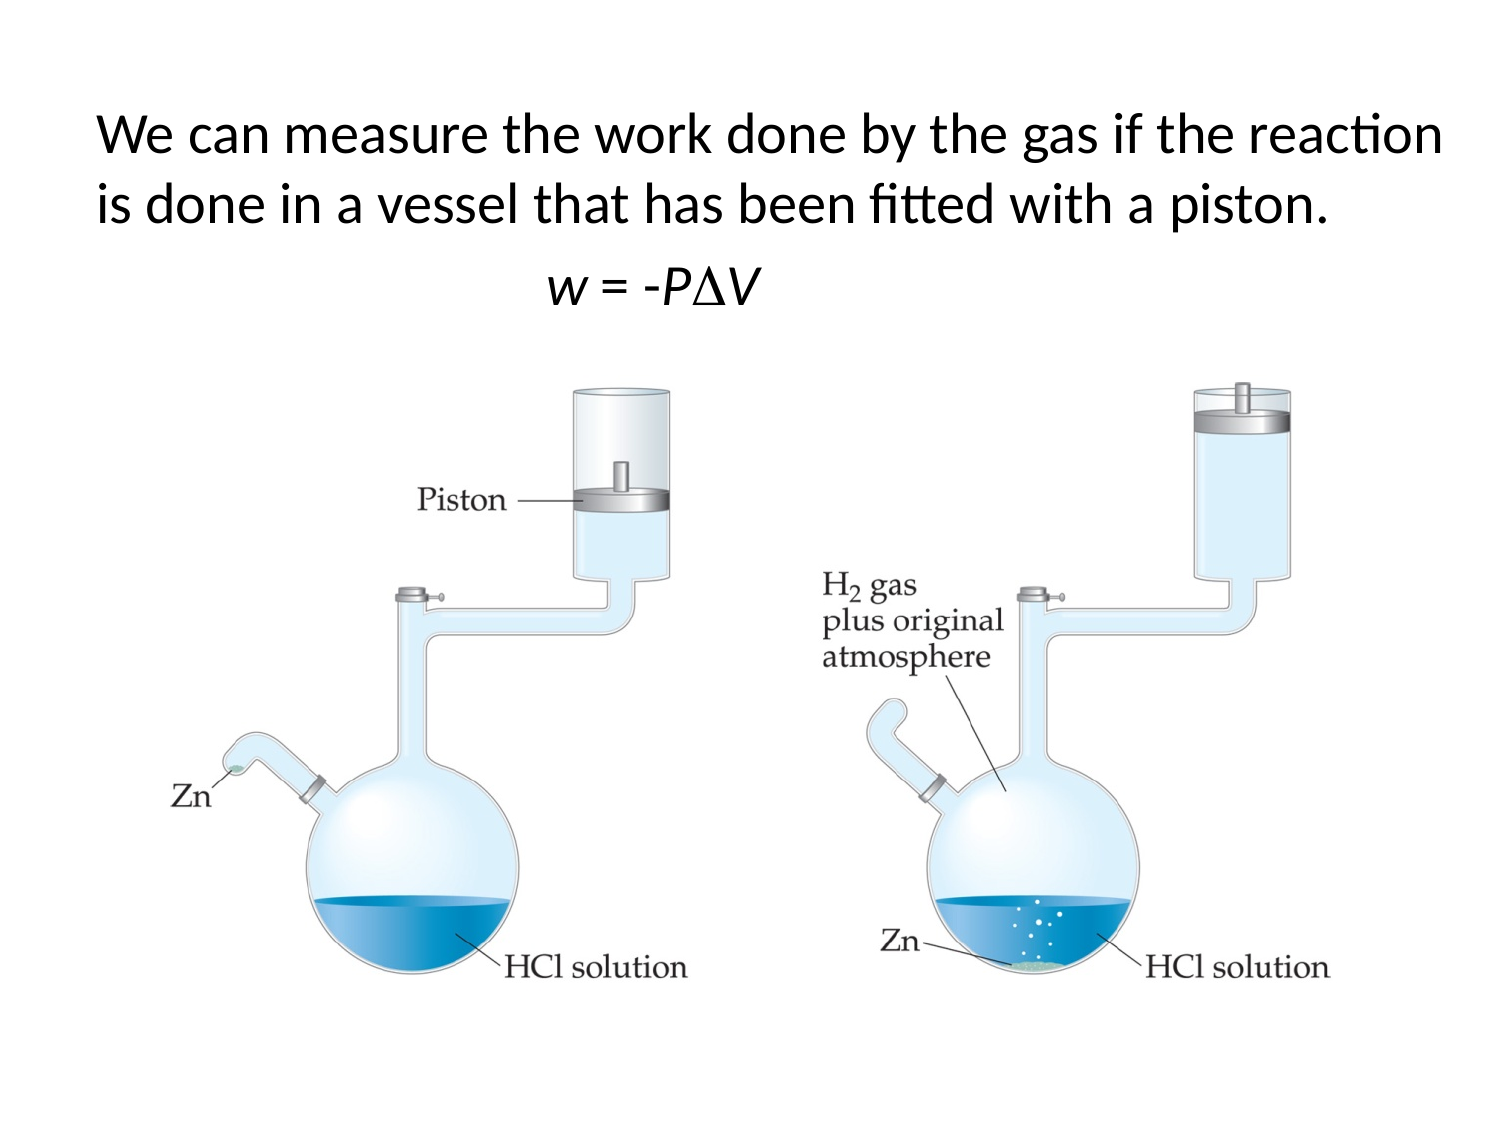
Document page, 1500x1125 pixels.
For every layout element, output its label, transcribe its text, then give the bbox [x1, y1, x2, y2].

text_box We can measure the work done by the gas if the reaction is done in a vessel that has been fitted with a piston. w = -PV [24, 87, 1463, 350]
picture [162, 374, 1338, 1027]
